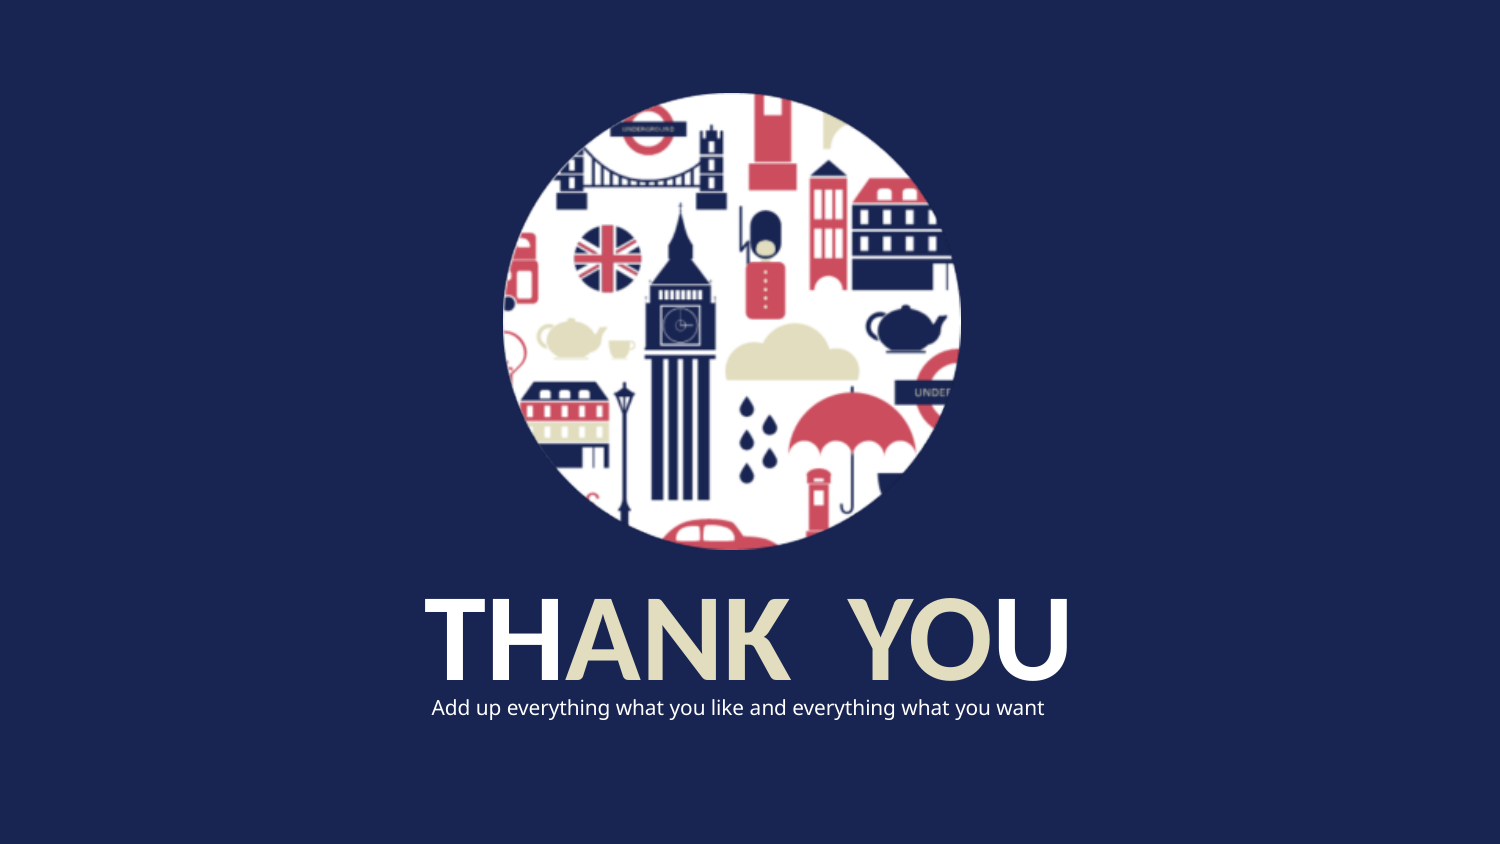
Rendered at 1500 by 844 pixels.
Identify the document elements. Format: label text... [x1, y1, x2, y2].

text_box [503, 93, 961, 551]
text_box THANK YOU [413, 549, 1187, 712]
text_box Add up everything what you like and everything what you want [286, 676, 1130, 725]
